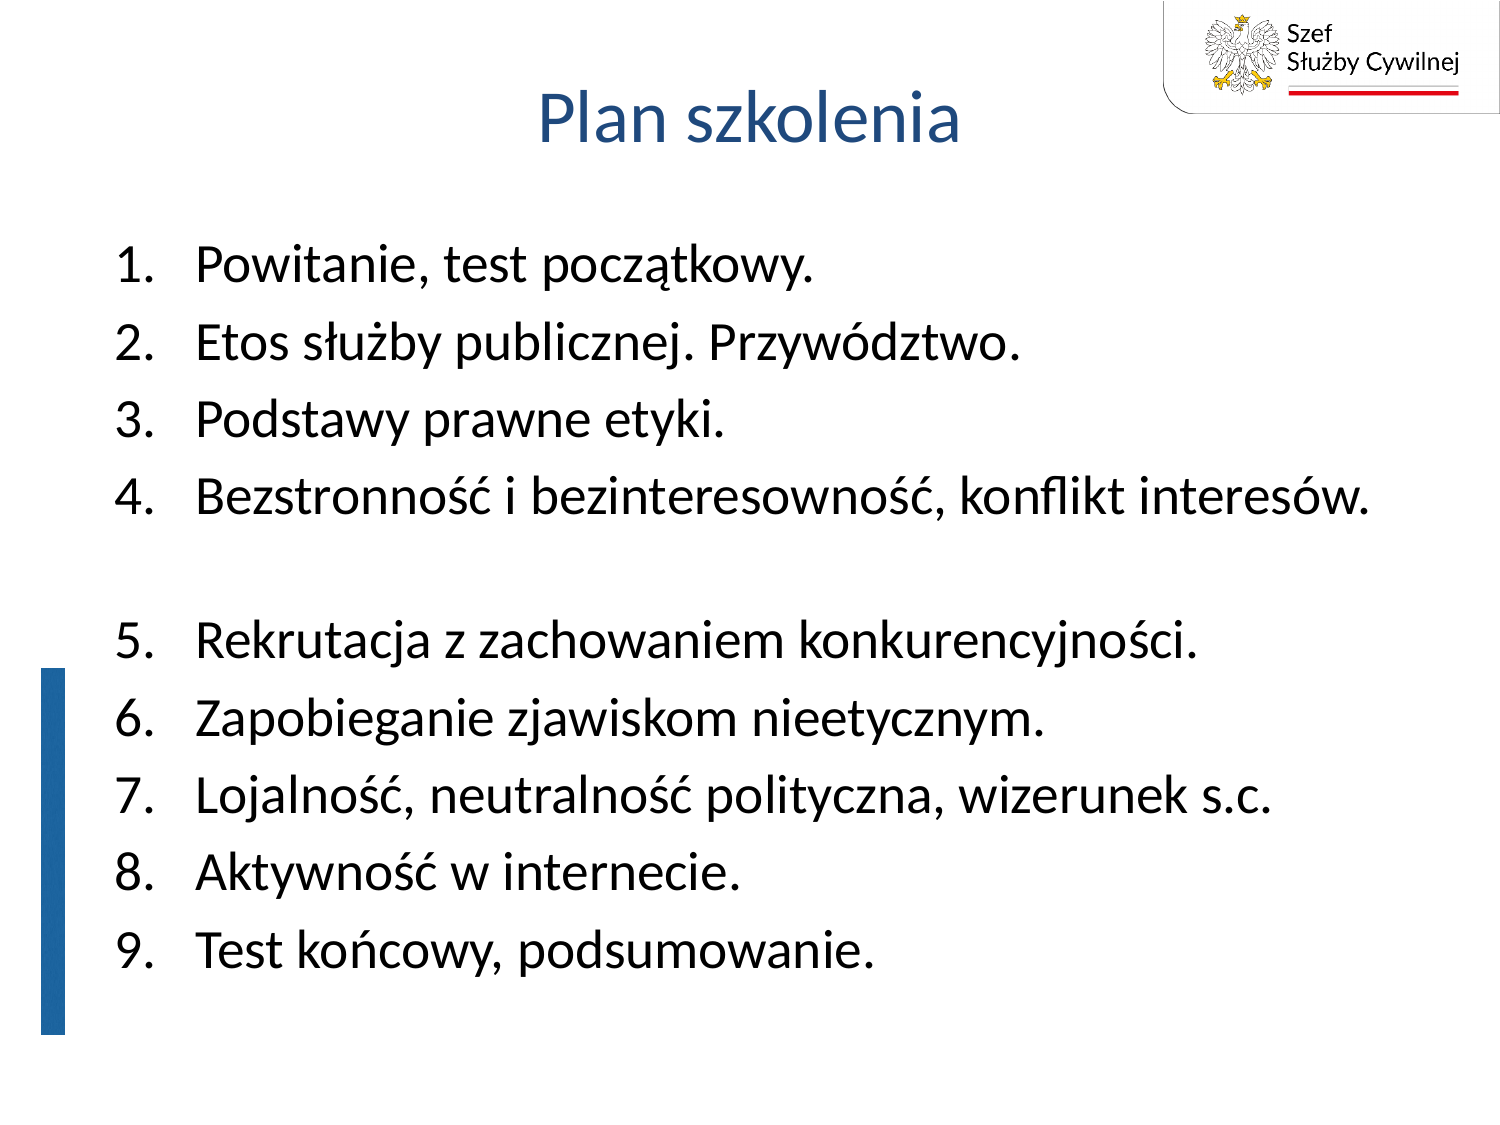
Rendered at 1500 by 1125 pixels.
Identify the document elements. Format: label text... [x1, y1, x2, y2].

picture [1163, 0, 1500, 114]
picture [41, 668, 65, 1035]
list Powitanie, test początkowy. Etos służby publicznej. Przywództwo. Podstawy prawne etyki. Bezstronność i bezinteresowność, konflikt interesów. Rekrutacja z zachowaniem konkurencyjności. Zapobieganie zjawiskom nieetycznym. Lojalność, neutralność polityczna, wizerunek s.c. Aktywność w internecie. Test końcowy, podsumowanie. [100, 219, 1400, 988]
title Plan szkolenia [100, 60, 1400, 185]
